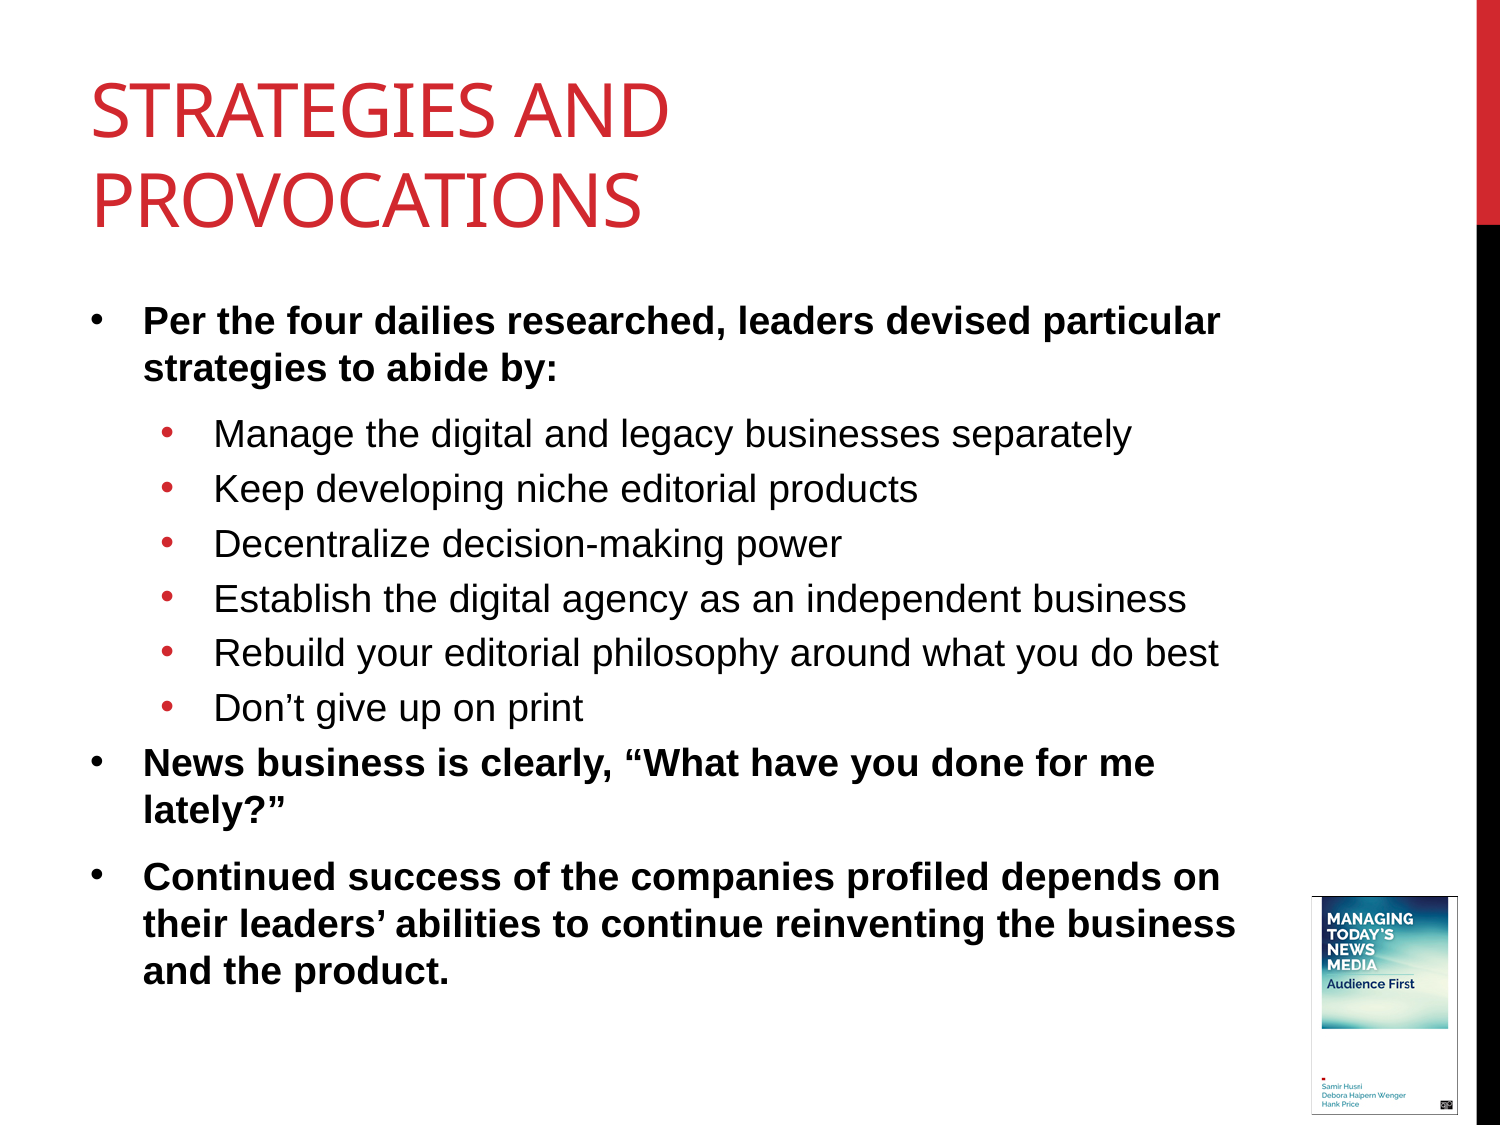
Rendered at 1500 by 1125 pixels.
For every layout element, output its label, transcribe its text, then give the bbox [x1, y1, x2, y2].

picture [1311, 896, 1458, 1115]
title Strategies and Provocations [75, 25, 1025, 250]
list Per the four dailies researched, leaders devised particular strategies to abide by: Manage the digital and legacy businesses separately Keep developing niche editorial products Decentralize decision-making power Establish the digital agency as an independent business Rebuild your editorial philosophy around what you do best Don’t give up on print News business is clearly, “What have you done for me lately?” Continued success of the companies profiled depends on their leaders’ abilities to continue reinventing the business and the product. [75, 287, 1325, 1005]
